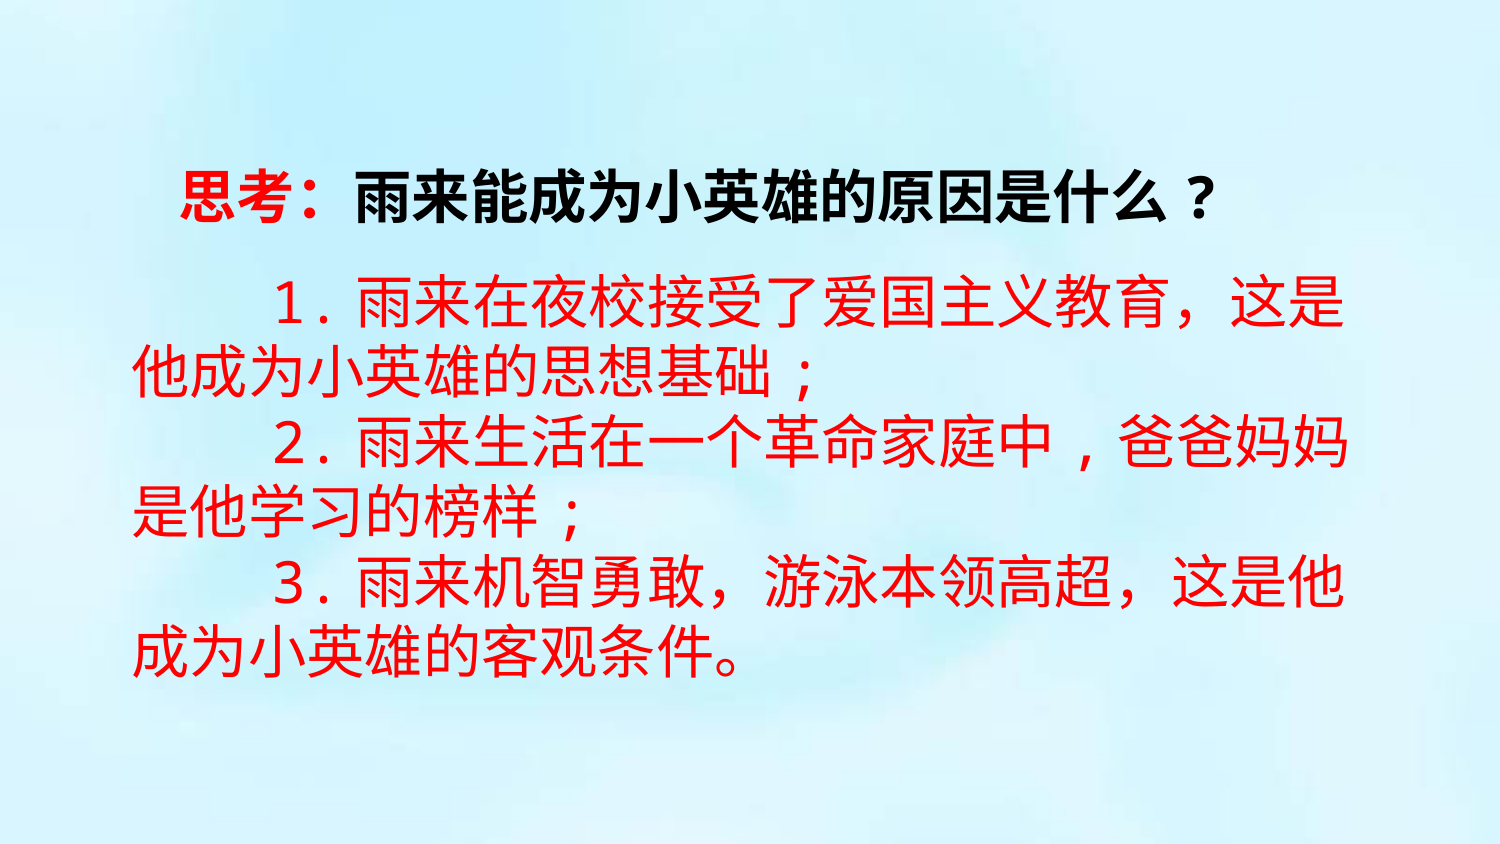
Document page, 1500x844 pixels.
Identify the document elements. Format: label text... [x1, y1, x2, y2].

picture [0, 0, 1500, 844]
text_box 1.雨来在夜校接受了爱国主义教育，这是他成为小英雄的思想基础; 2.雨来生活在一个革命家庭中,爸爸妈妈是他学习的榜样; 3.雨来机智勇敢，游泳本领高超，这是他成为小英雄的客观条件。 [117, 257, 1418, 693]
text_box 思考：雨来能成为小英雄的原因是什么? [164, 152, 1266, 238]
